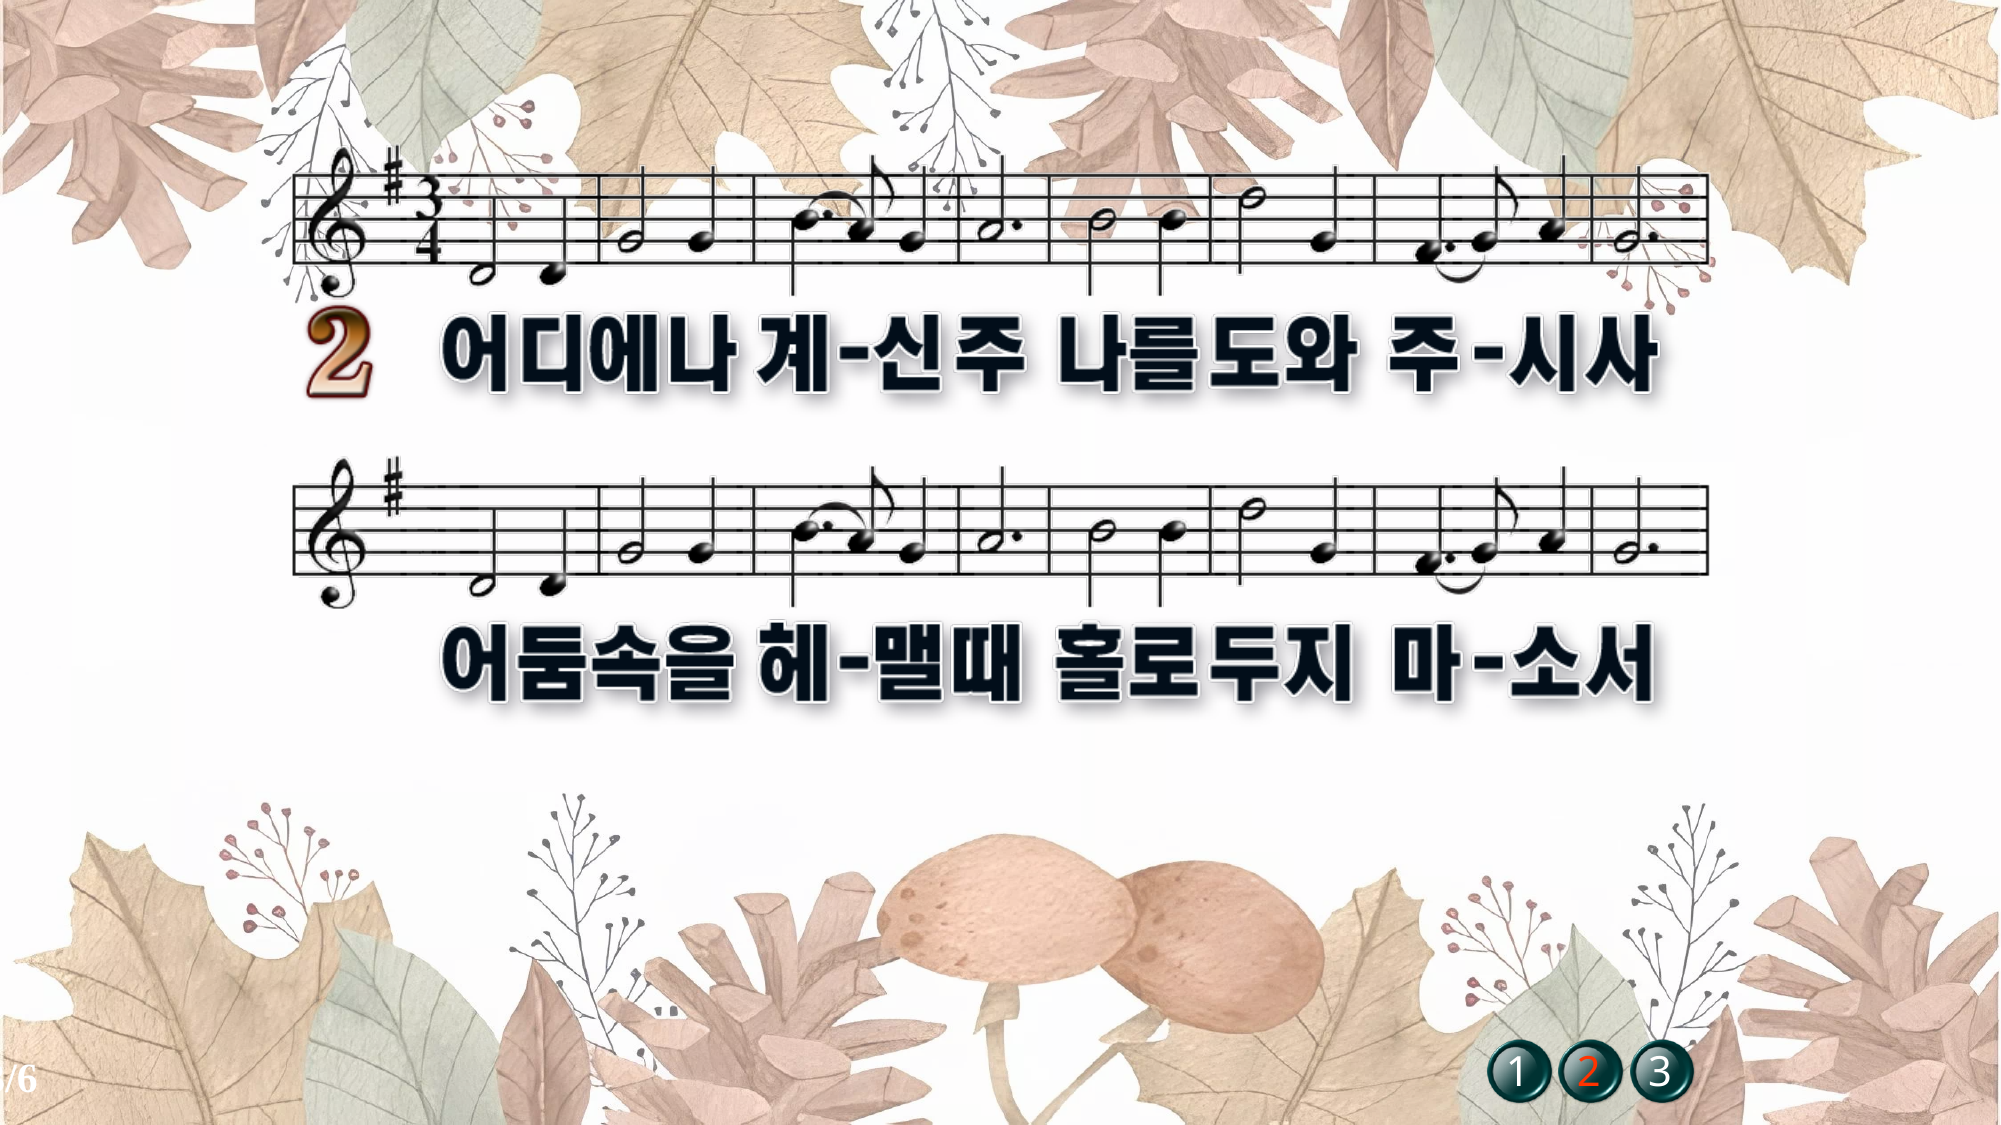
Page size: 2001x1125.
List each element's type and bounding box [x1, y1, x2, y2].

text_box [1555, 1035, 1626, 1106]
text_box [1627, 1035, 1697, 1106]
text_box [1484, 1035, 1555, 1106]
picture [0, 0, 2001, 1125]
